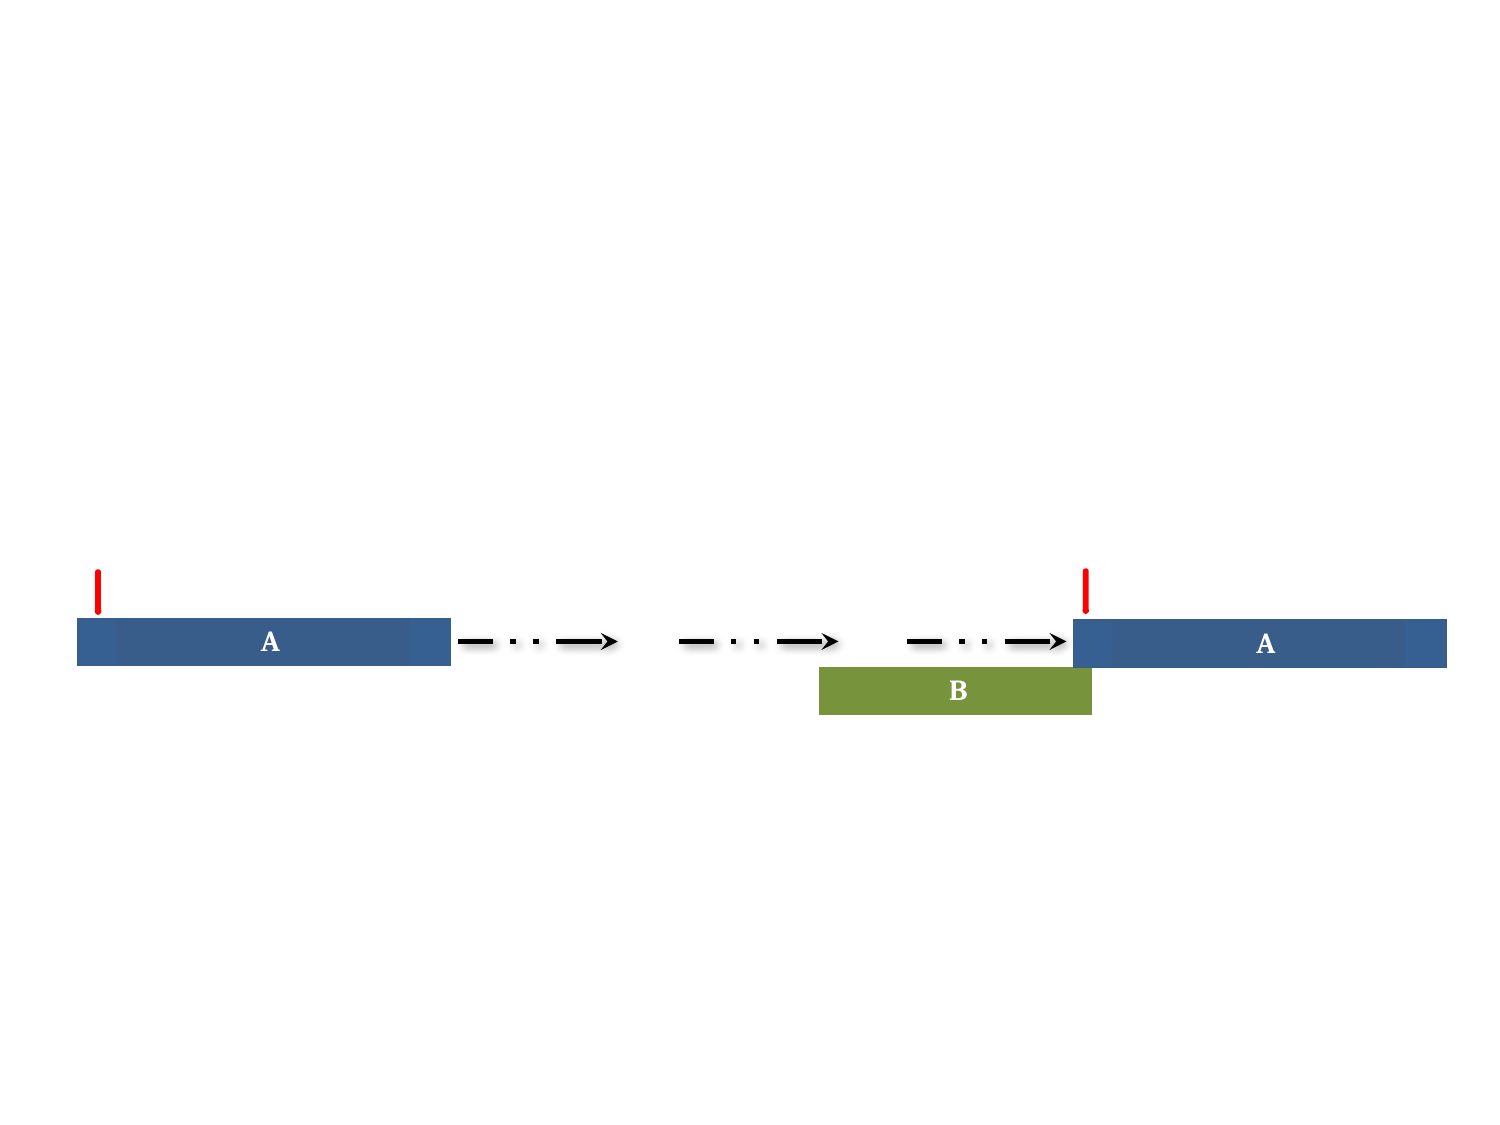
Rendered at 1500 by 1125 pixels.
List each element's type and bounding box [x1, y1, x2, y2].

text_box [1073, 616, 1447, 668]
text_box [1082, 568, 1090, 614]
text_box [94, 569, 102, 613]
text_box [819, 663, 1092, 715]
text_box [77, 614, 451, 666]
